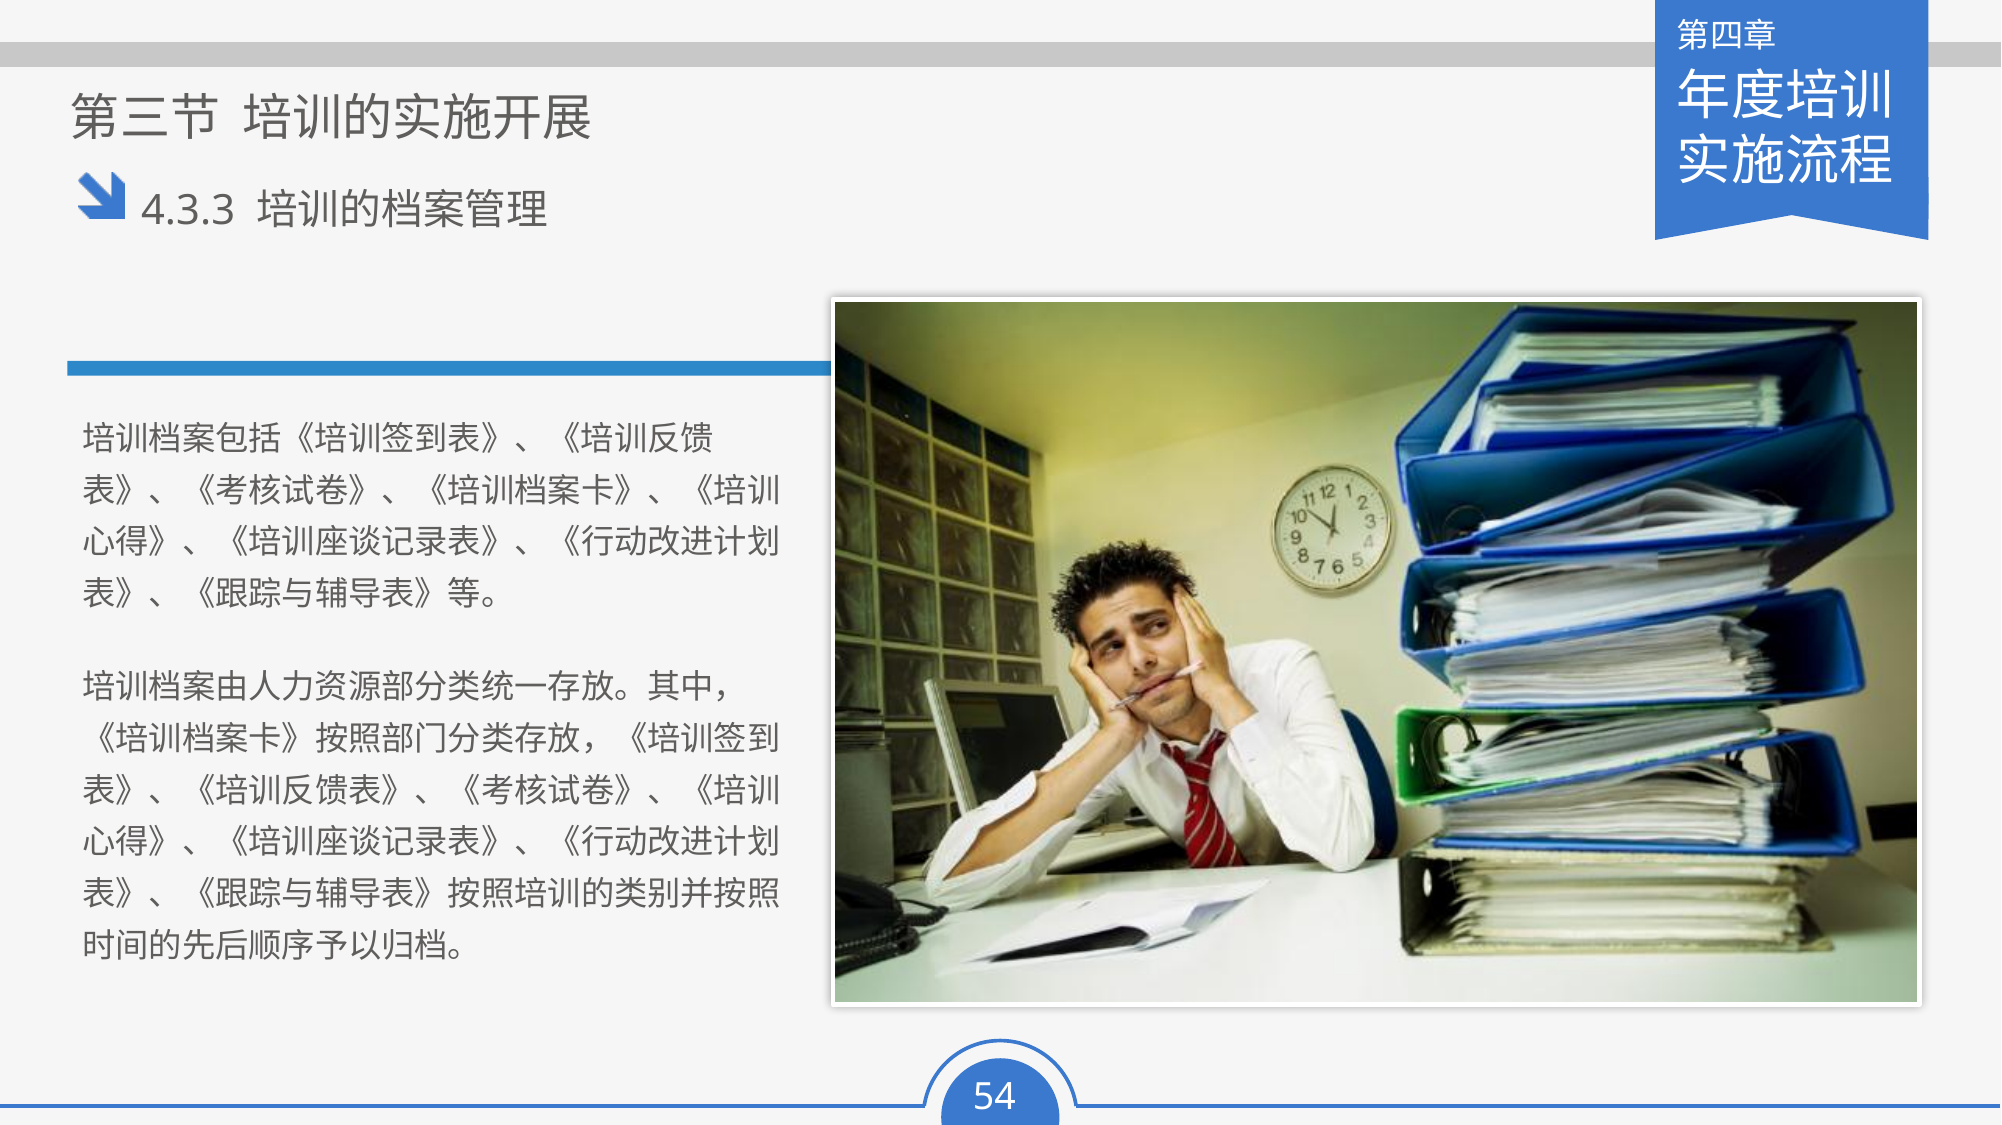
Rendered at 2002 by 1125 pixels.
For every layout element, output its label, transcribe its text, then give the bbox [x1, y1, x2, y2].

text_box 培训档案由人力资源部分类统一存放。其中，《培训档案卡》按照部门分类存放，《培训签到表》、《培训反馈表》、《考核试卷》、《培训心得》、《培训座谈记录表》、《行动改进计划表》、《跟踪与辅导表》按照培训的类别并按照时间的先后顺序予以归档。 [67, 645, 812, 972]
text_box 培训档案包括《培训签到表》、《培训反馈表》、《考核试卷》、《培训档案卡》、《培训心得》、《培训座谈记录表》、《行动改进计划表》、《跟踪与辅导表》等。 [67, 397, 812, 620]
picture [834, 301, 1918, 1003]
text_box [65, 359, 824, 378]
text_box 第三节 培训的实施开展 [55, 78, 871, 153]
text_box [78, 160, 812, 242]
